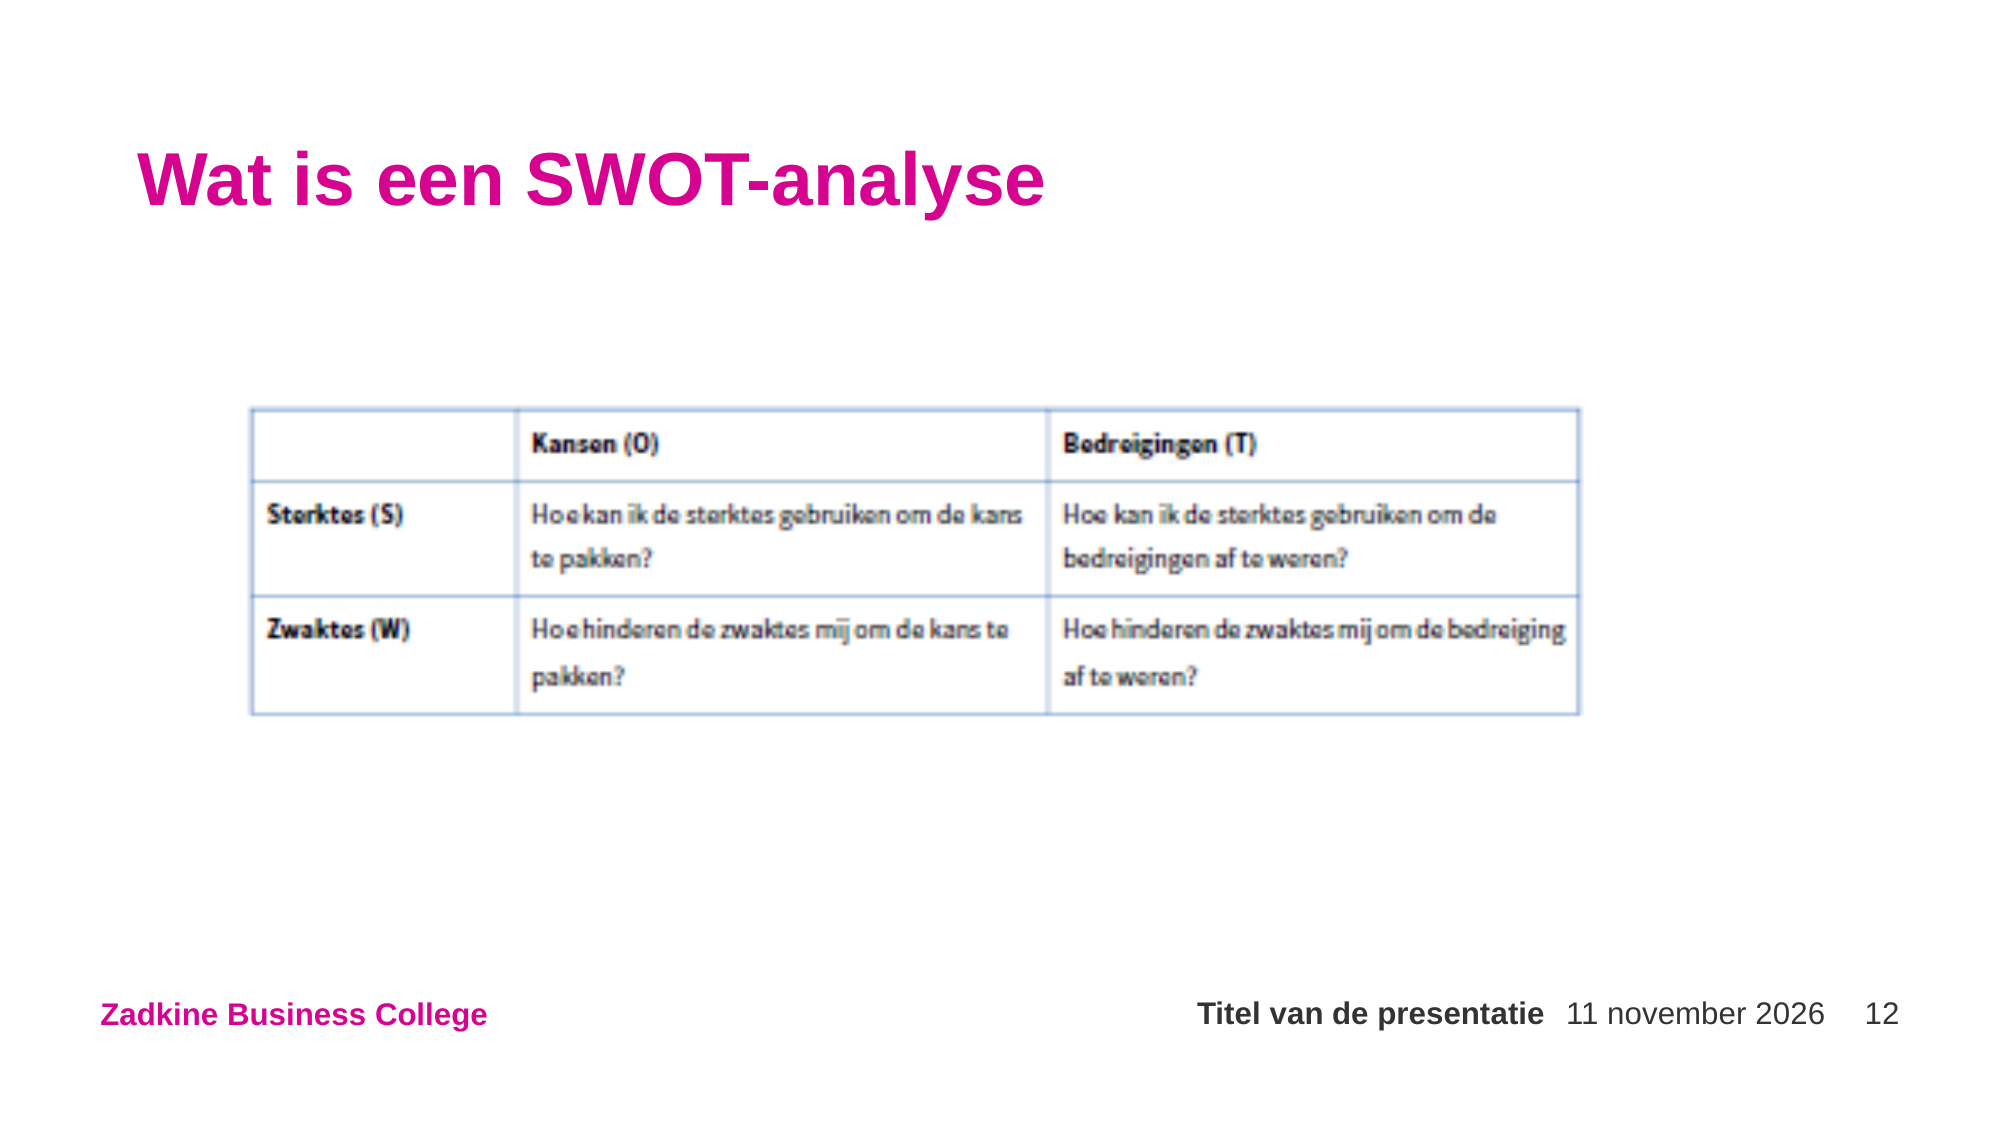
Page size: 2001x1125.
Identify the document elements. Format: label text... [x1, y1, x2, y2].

picture [232, 400, 1601, 734]
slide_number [1546, 993, 1825, 1033]
footer Titel van de presentatie [870, 993, 1546, 1033]
text_box Wat is een SWOT-analyse [137, 67, 1602, 285]
slide_number 12 [1825, 993, 1900, 1033]
